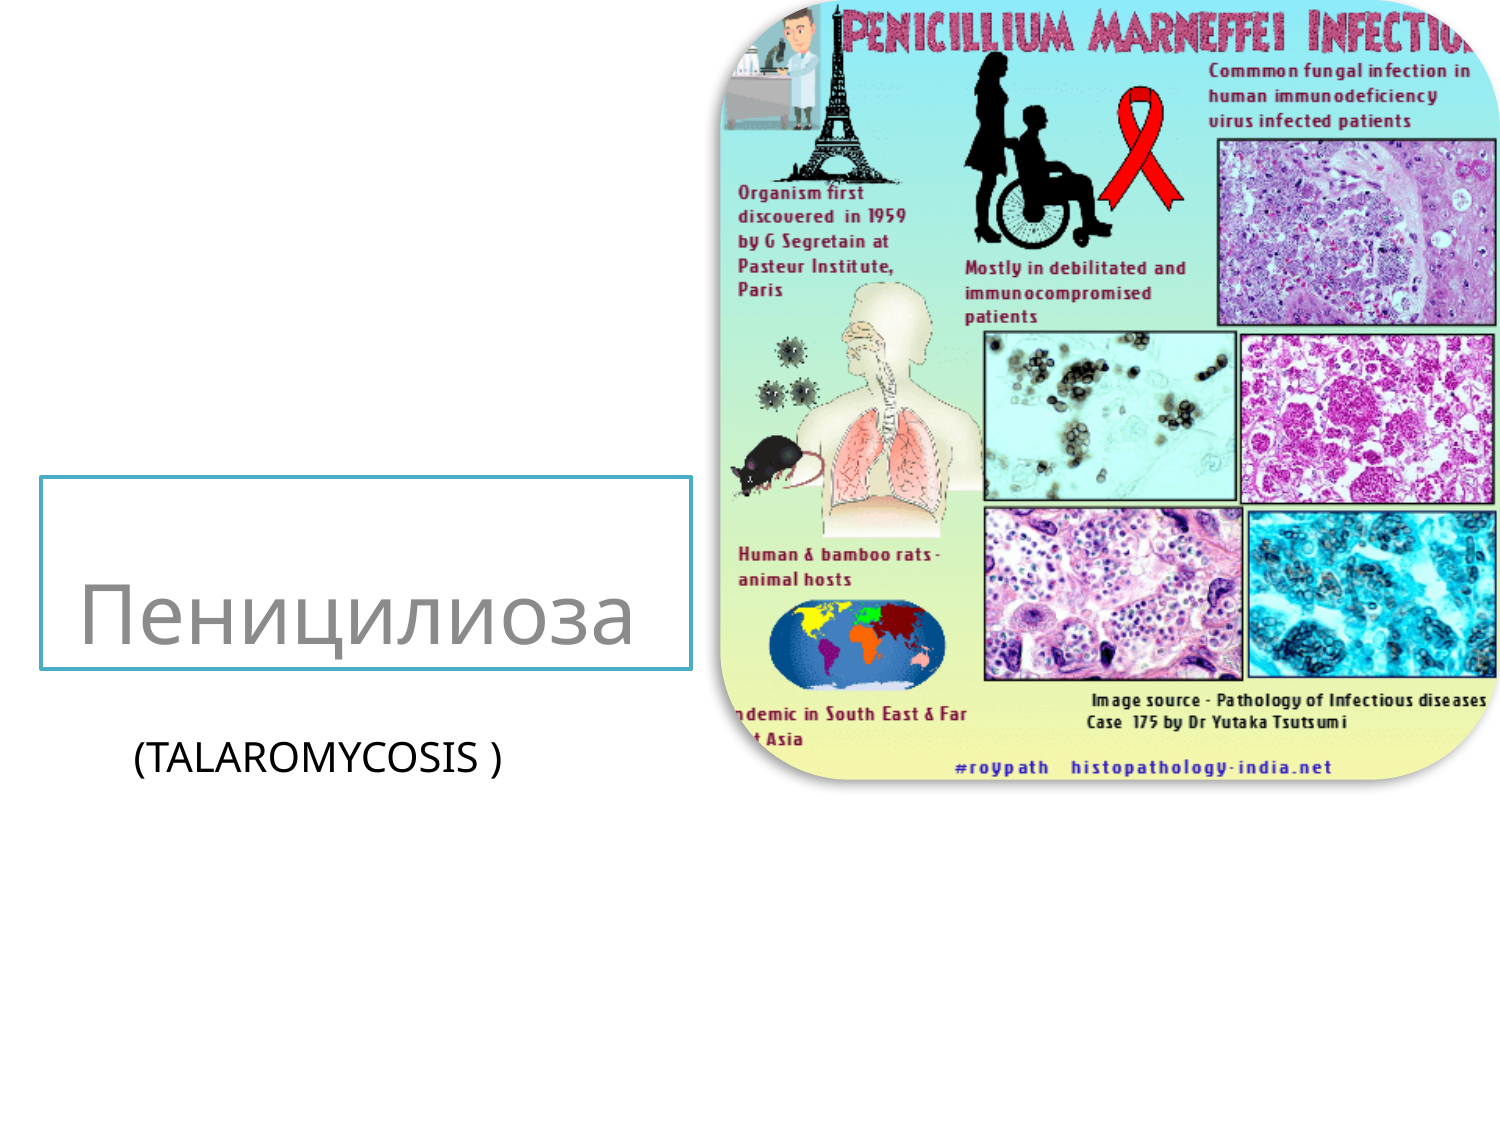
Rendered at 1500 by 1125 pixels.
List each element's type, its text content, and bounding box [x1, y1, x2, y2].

list Пеницилиоза [39, 475, 693, 671]
picture [720, 0, 1500, 780]
title (Talaromycosis ) [118, 722, 1394, 947]
